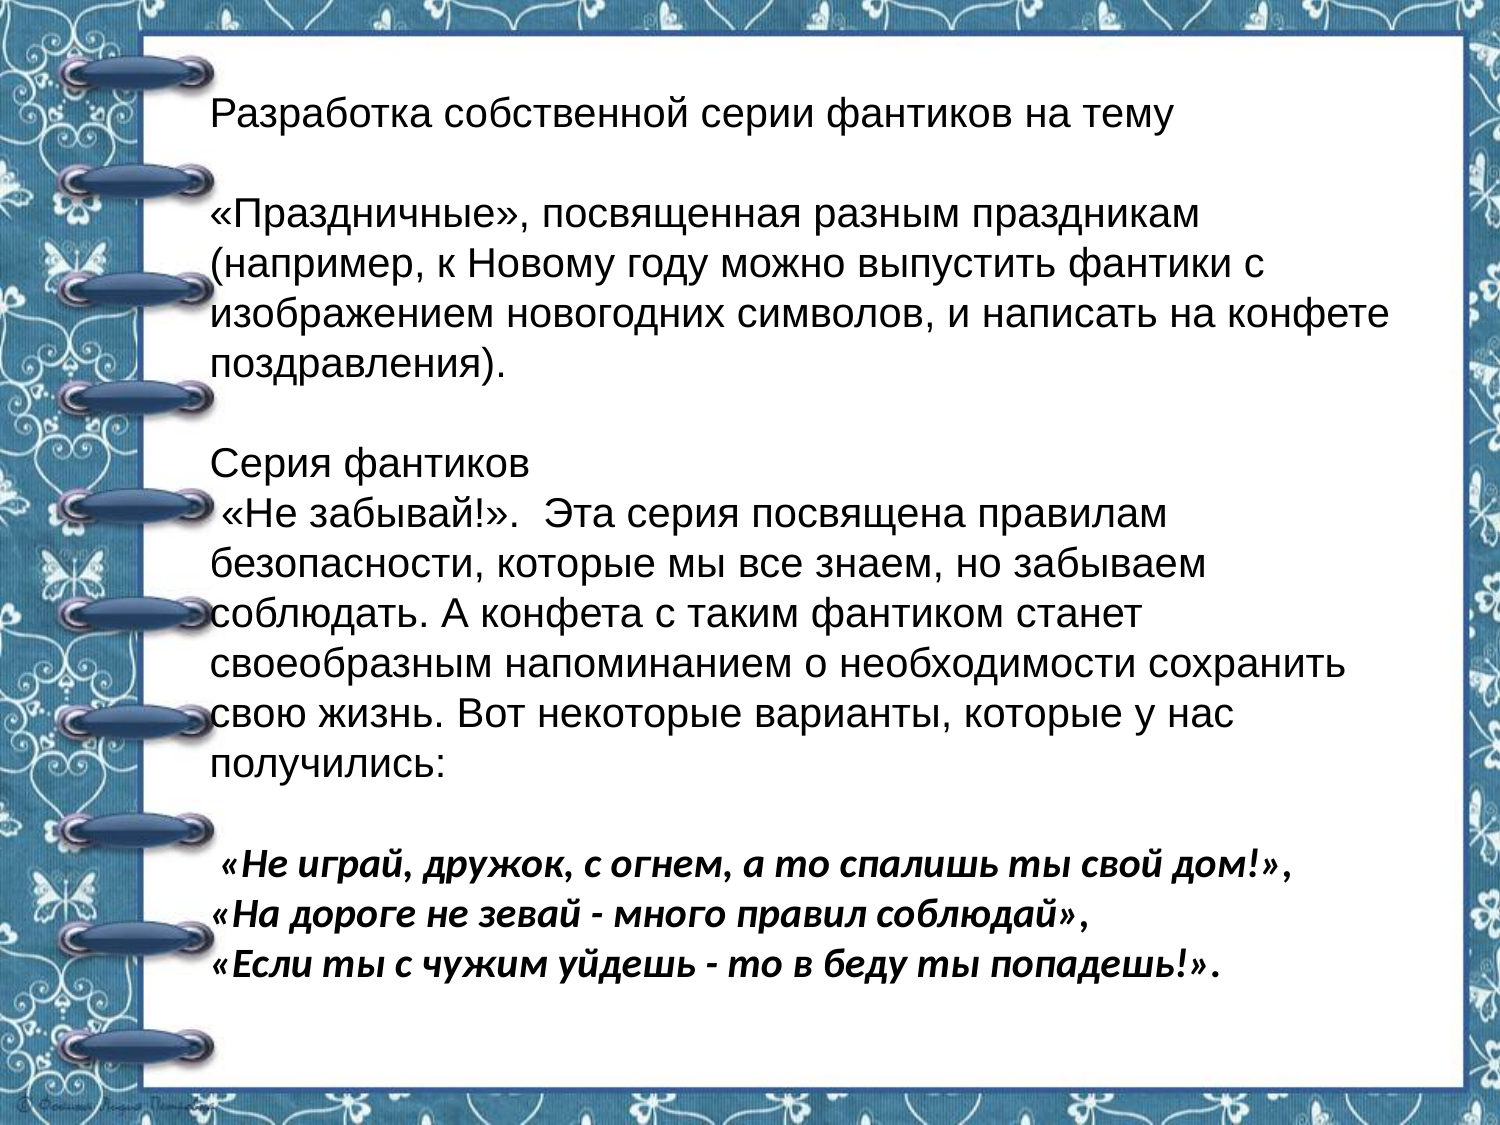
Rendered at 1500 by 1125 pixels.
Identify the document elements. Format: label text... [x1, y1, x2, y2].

picture [0, 0, 1500, 1125]
text_box Разработка собственной серии фантиков на тему «Праздничные», посвященная разным праздникам (например, к Новому году можно выпустить фантики с изображением новогодних символов, и написать на конфете поздравления). Серия фантиков «Не забывай!». Эта серия посвящена правилам безопасности, которые мы все знаем, но забываем соблюдать. А конфета с таким фантиком станет своеобразным напоминанием о необходимости сохранить свою жизнь. Вот некоторые варианты, которые у нас получились: «Не играй, дружок, с огнем, а то спалишь ты свой дом!», «На дороге не зевай - много правил соблюдай», «Если ты с чужим уйдешь - то в беду ты попадешь!». [194, 78, 1424, 1125]
